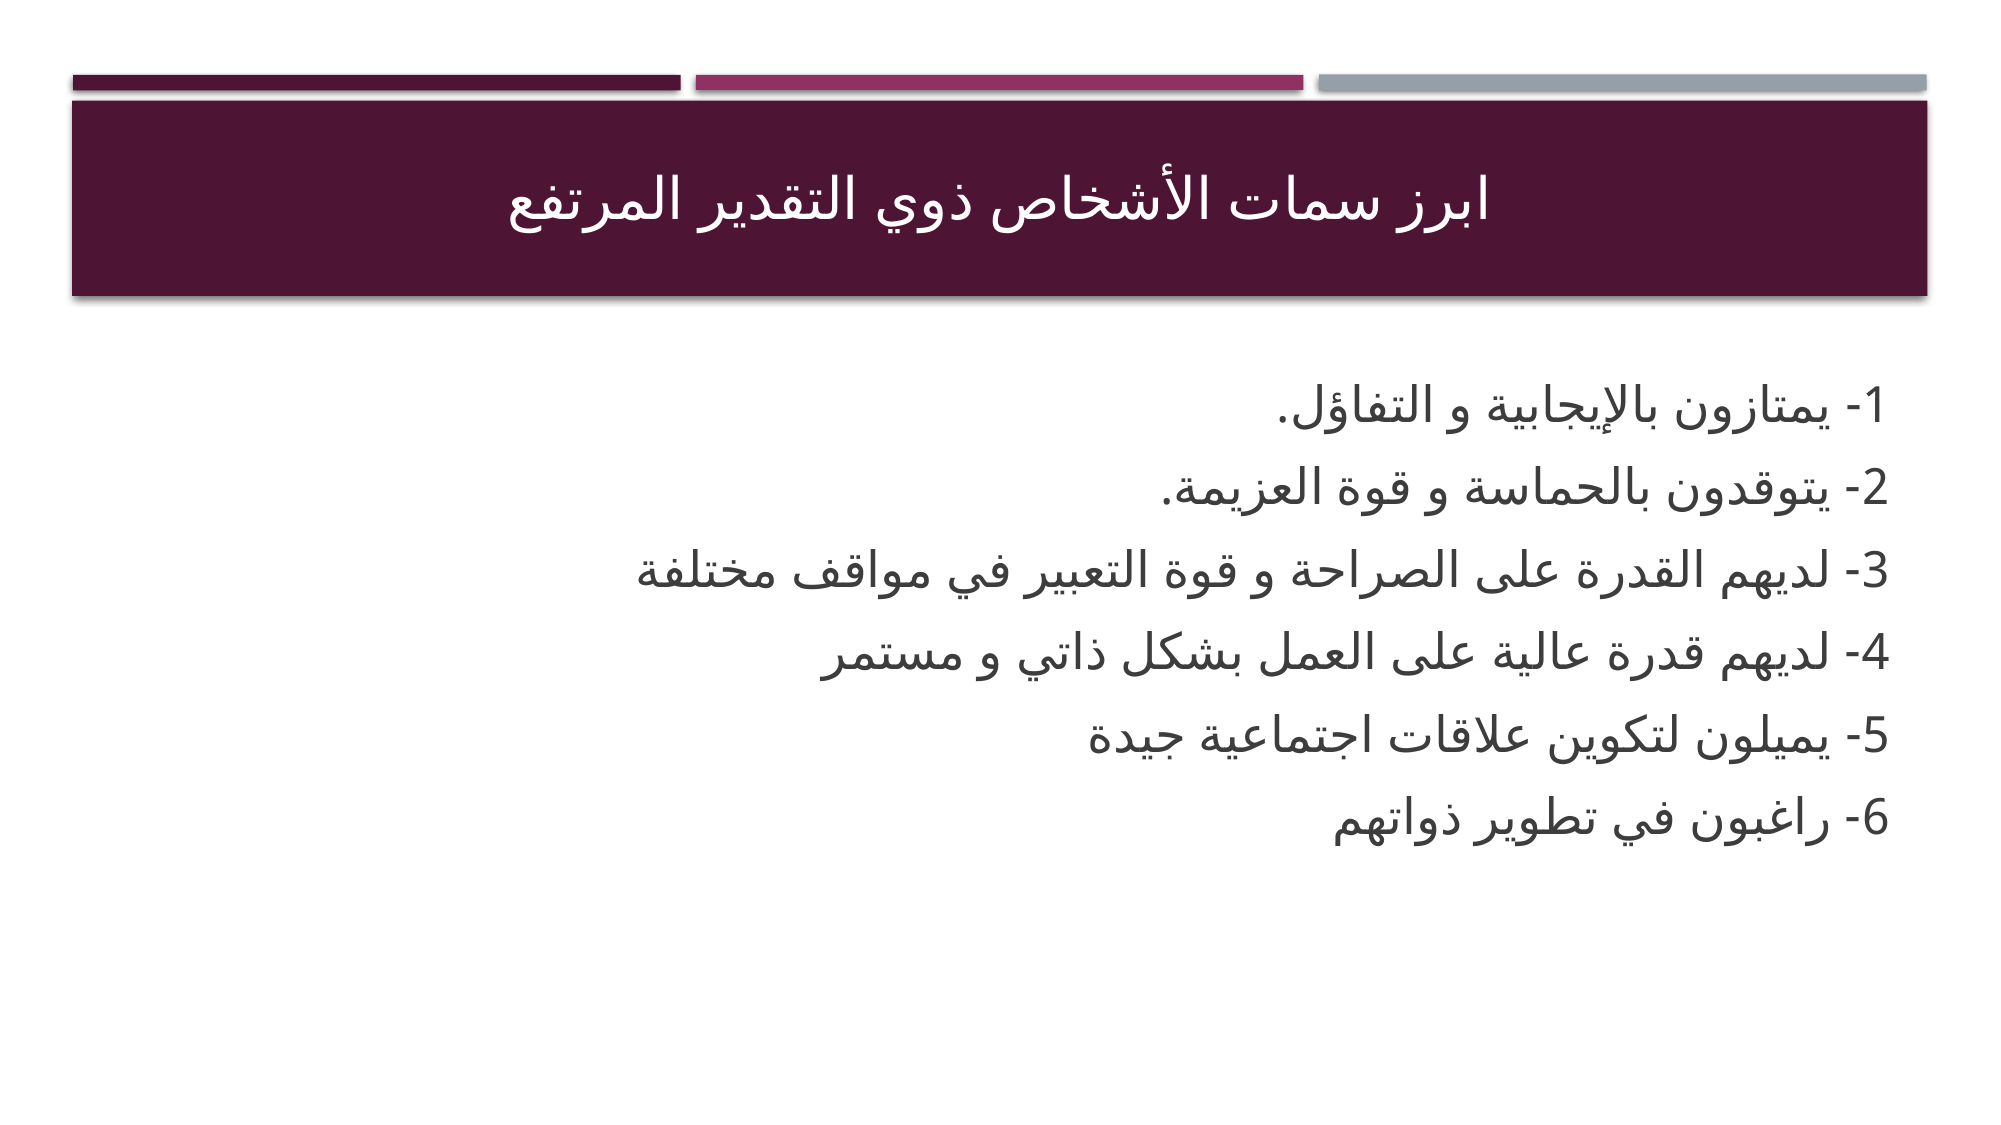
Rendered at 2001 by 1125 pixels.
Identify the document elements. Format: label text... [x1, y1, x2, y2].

title ابرز سمات الأشخاص ذوي التقدير المرتفع [95, 115, 1905, 240]
list 1- يمتازون بالإيجابية و التفاؤل. 2- يتوقدون بالحماسة و قوة العزيمة. 3- لديهم القدرة على الصراحة و قوة التعبير في مواقف مختلفة 4- لديهم قدرة عالية على العمل بشكل ذاتي و مستمر 5- يميلون لتكوين علاقات اجتماعية جيدة 6- راغبون في تطوير ذواتهم [95, 295, 1905, 921]
